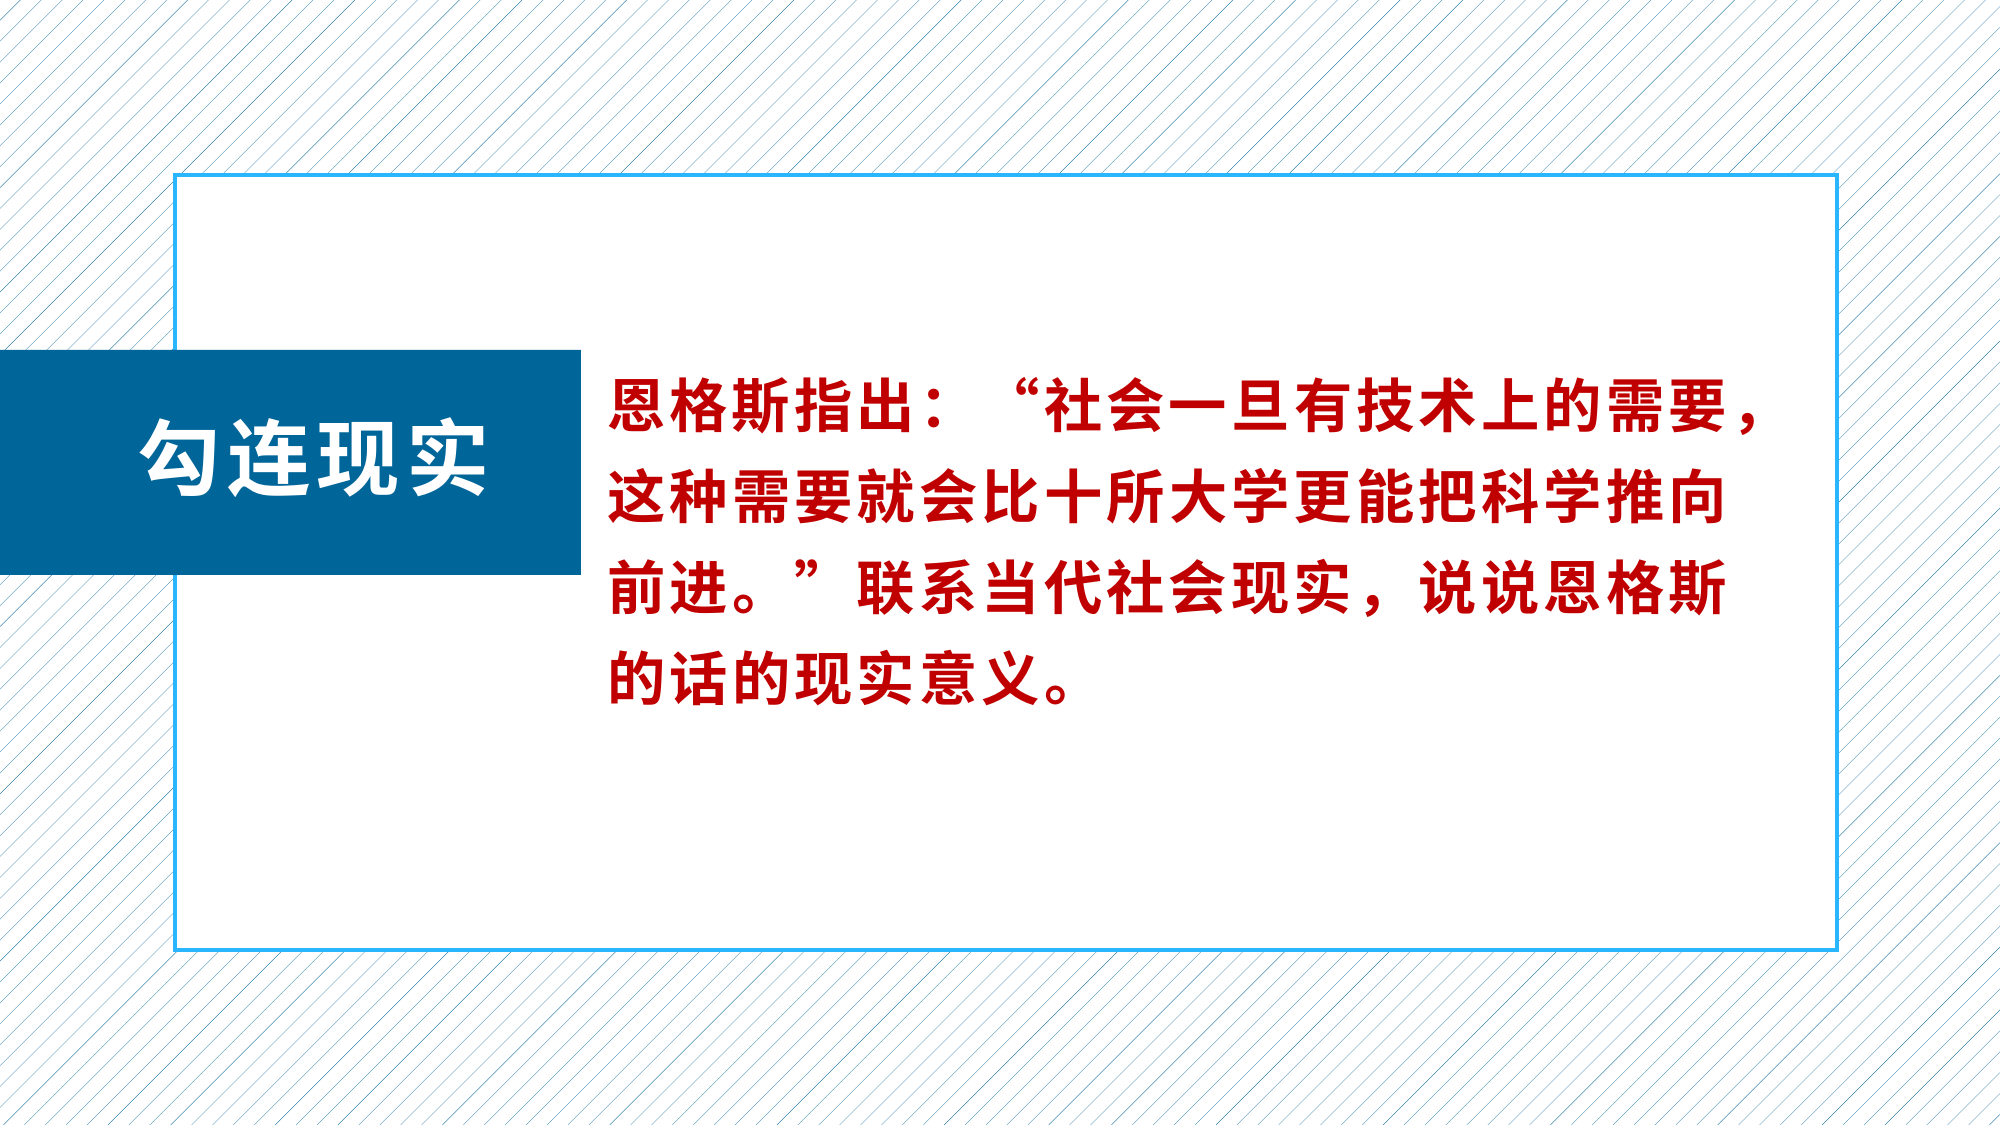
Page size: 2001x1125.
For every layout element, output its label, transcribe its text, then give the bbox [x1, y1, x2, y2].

text_box 恩格斯指出：“社会一旦有技术上的需要，这种需要就会比十所大学更能把科学推向前进。”联系当代社会现实，说说恩格斯的话的现实意义。 [596, 192, 1804, 868]
text_box [0, 0, 2000, 1125]
text_box 勾连现实 [0, 394, 500, 520]
text_box [0, 349, 582, 576]
text_box [174, 174, 1838, 951]
